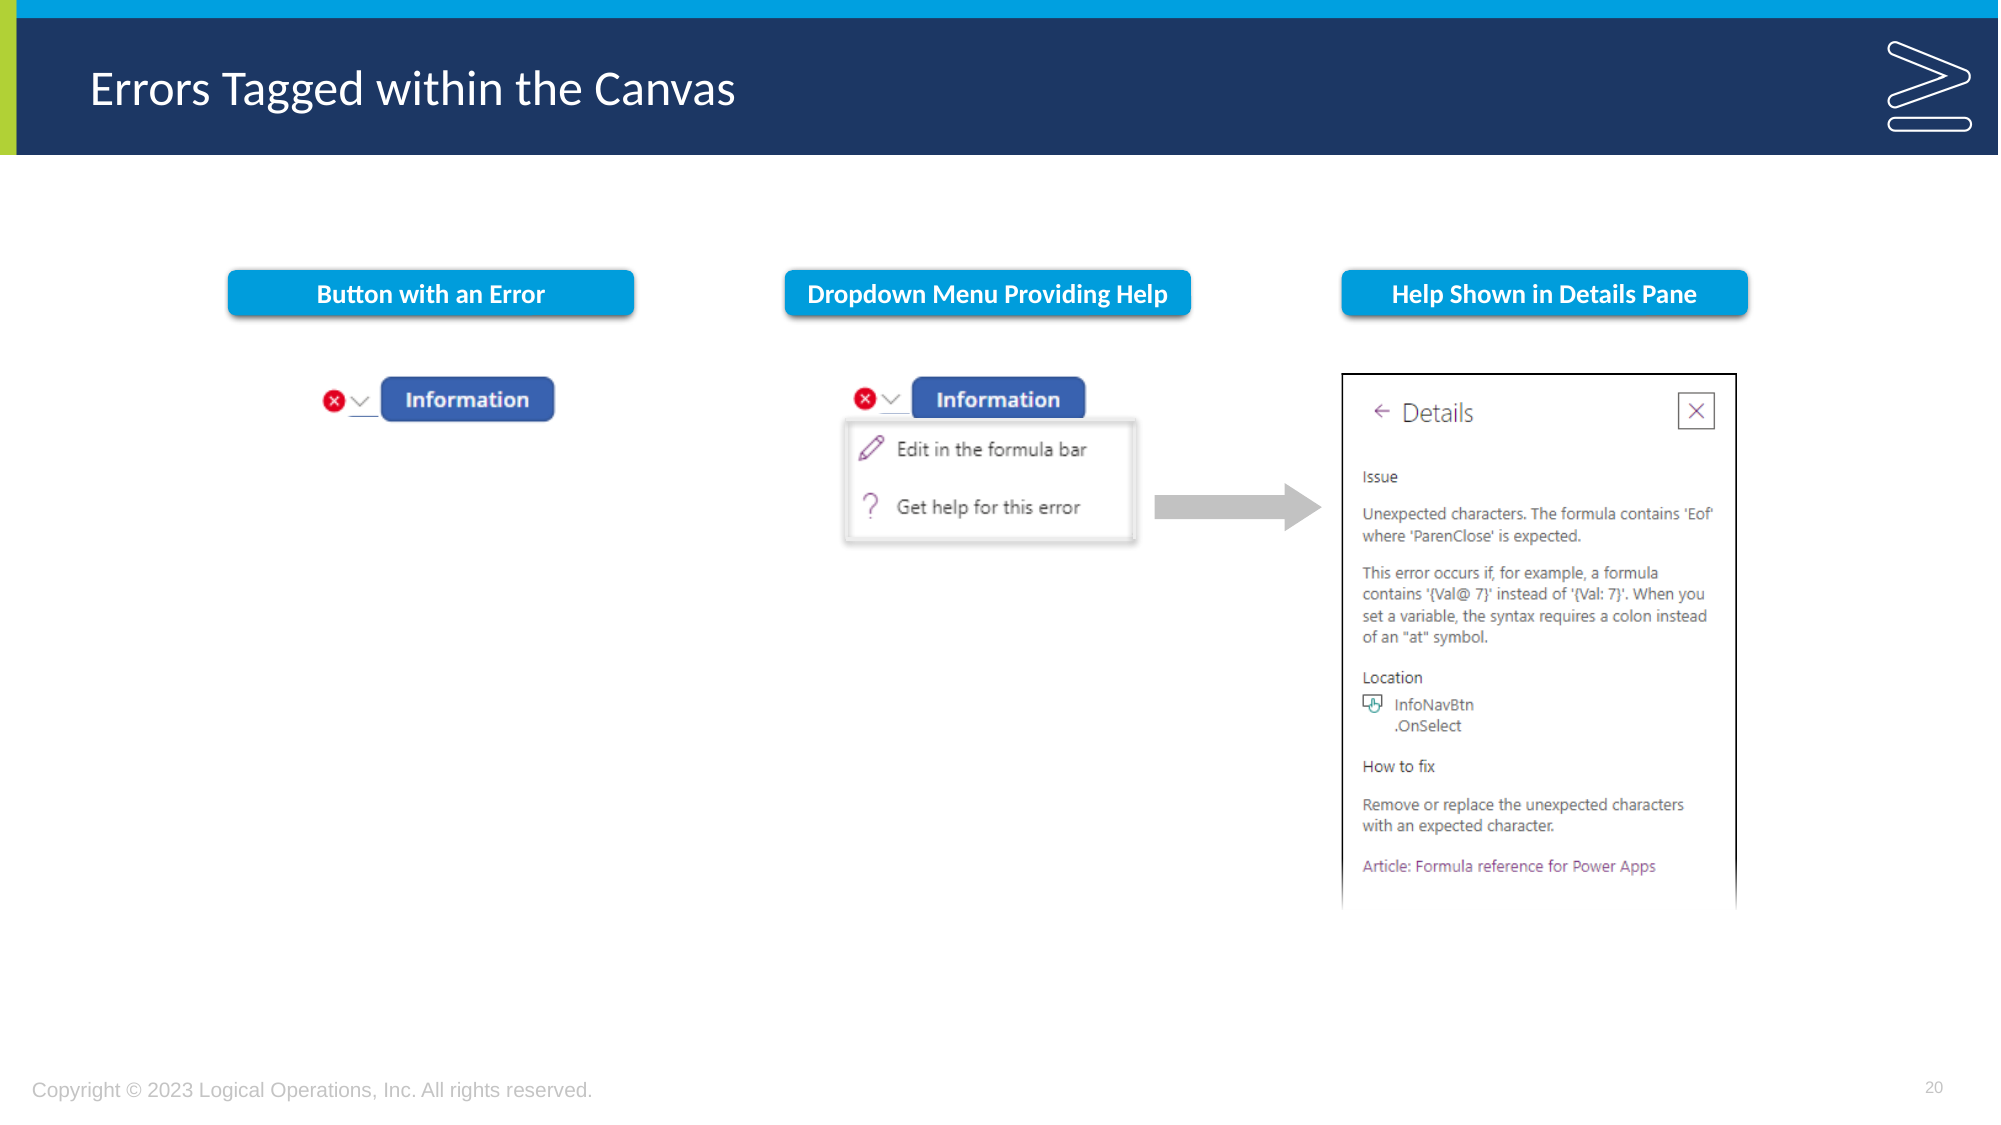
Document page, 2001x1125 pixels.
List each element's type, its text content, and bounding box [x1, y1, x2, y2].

picture [296, 360, 560, 425]
title Errors Tagged within the Canvas [74, 16, 1850, 155]
picture [0, 0, 74, 155]
picture [847, 420, 1134, 535]
text_box Help Shown in Details Pane [1341, 270, 1748, 316]
picture [1850, 19, 1998, 155]
picture [1136, 419, 1142, 535]
text_box [1154, 483, 1322, 532]
text_box Dropdown Menu Providing Help [784, 270, 1192, 316]
picture [827, 358, 1091, 418]
slide_number 20 [1491, 1057, 1959, 1118]
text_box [1341, 372, 1738, 911]
text_box Button with an Error [227, 270, 635, 316]
